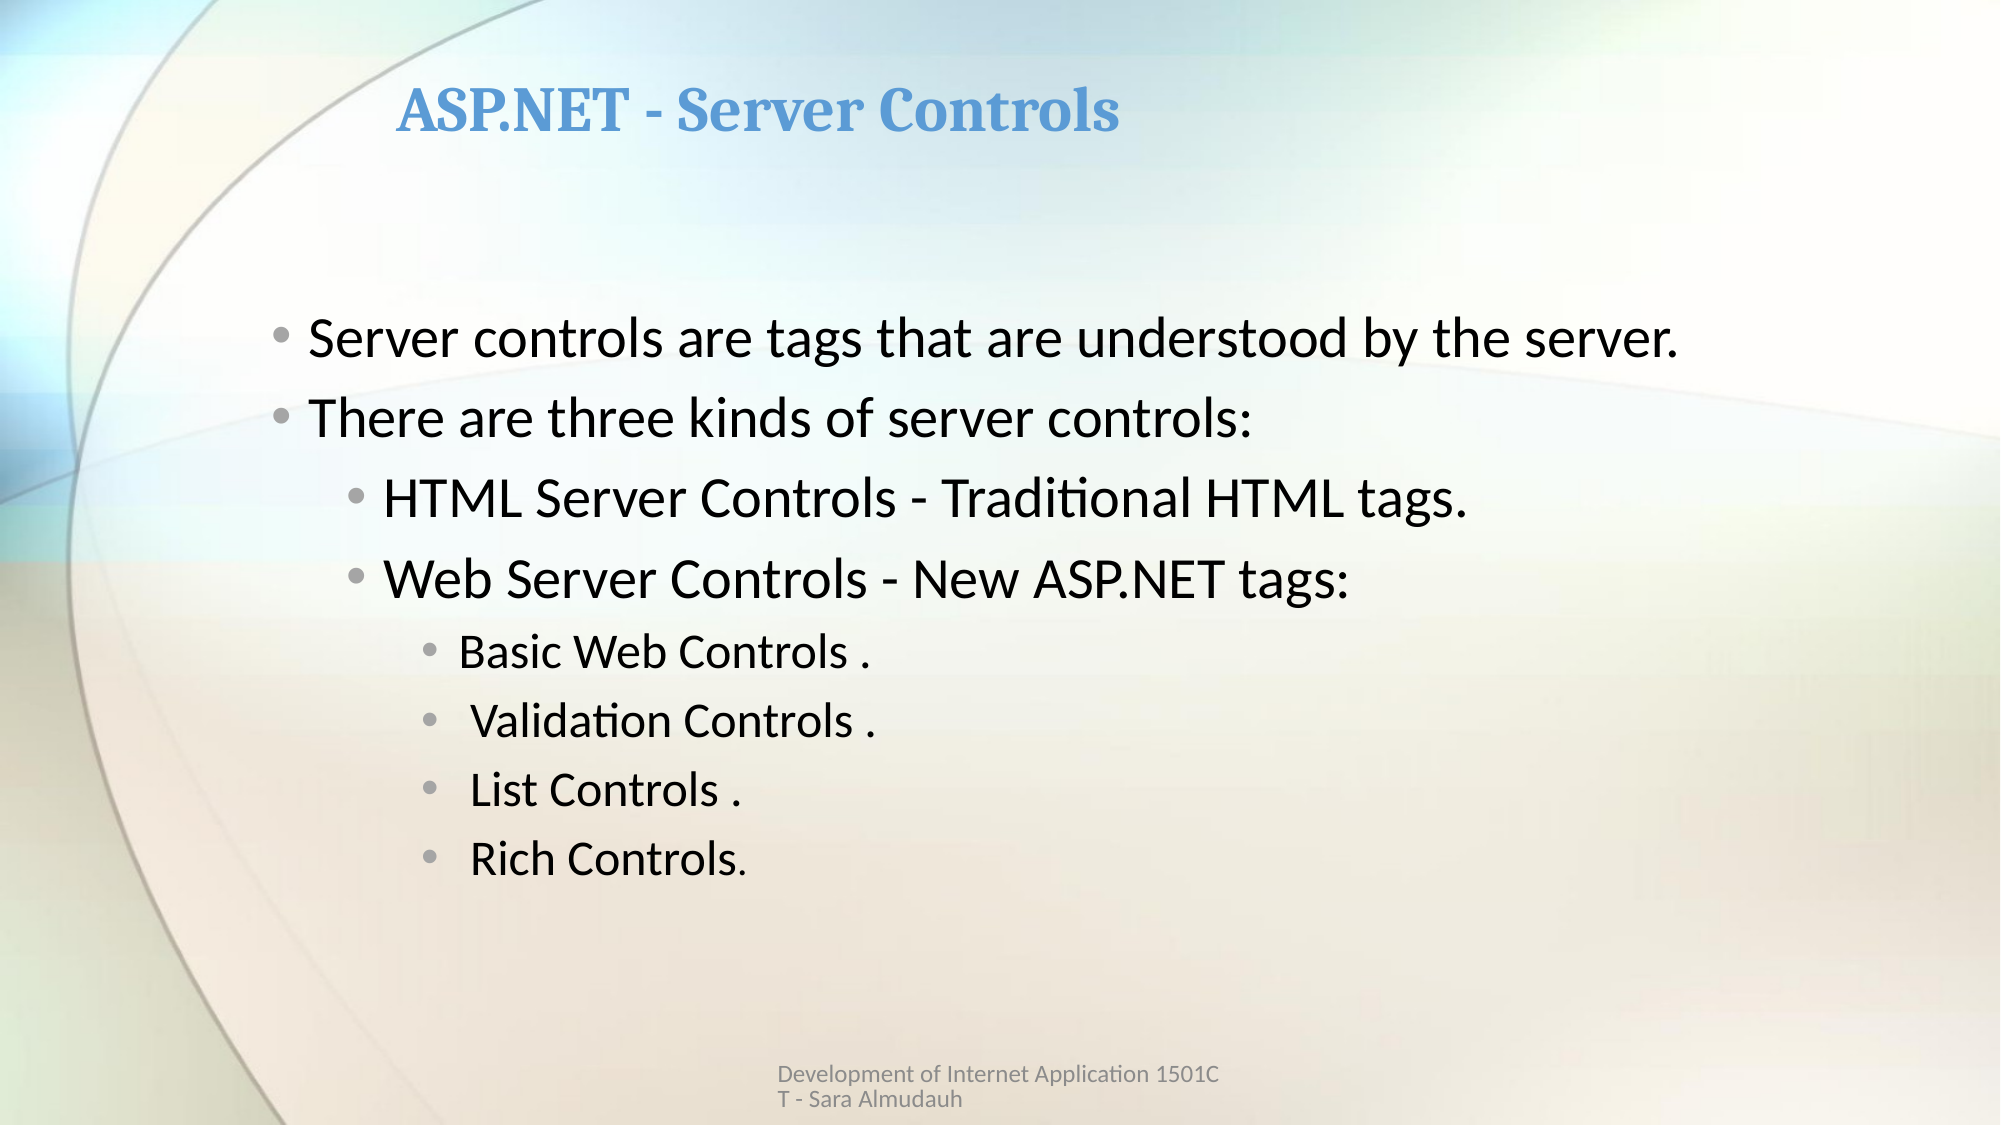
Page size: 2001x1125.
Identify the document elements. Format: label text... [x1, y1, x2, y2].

title ASP.NET - Server Controls [381, 59, 1863, 230]
footer Development of Internet Application 1501CT - Sara Almudauh [762, 1042, 1238, 1103]
picture [0, 0, 2001, 1125]
list Server controls are tags that are understood by the server. There are three kinds of server controls: HTML Server Controls - Traditional HTML tags. Web Server Controls - New ASP.NET tags: Basic Web Controls . Validation Controls . List Controls . Rich Controls. [256, 299, 1863, 1014]
